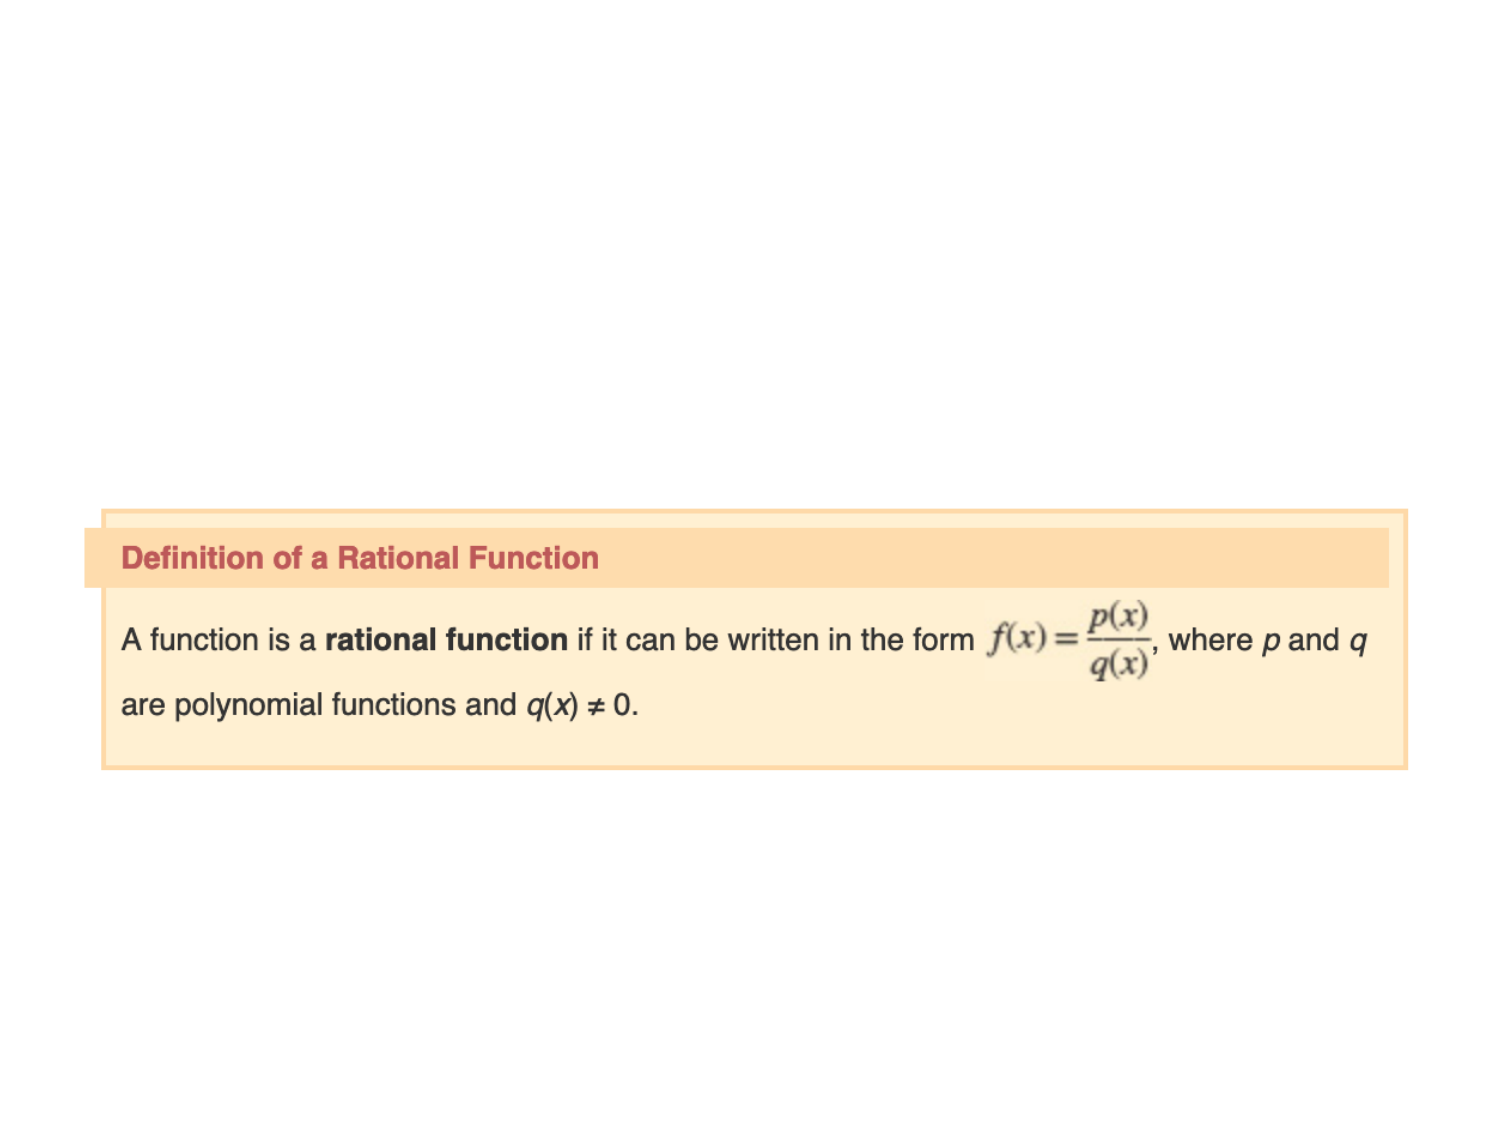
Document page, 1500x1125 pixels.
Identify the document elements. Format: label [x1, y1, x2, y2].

list [74, 262, 1426, 1006]
